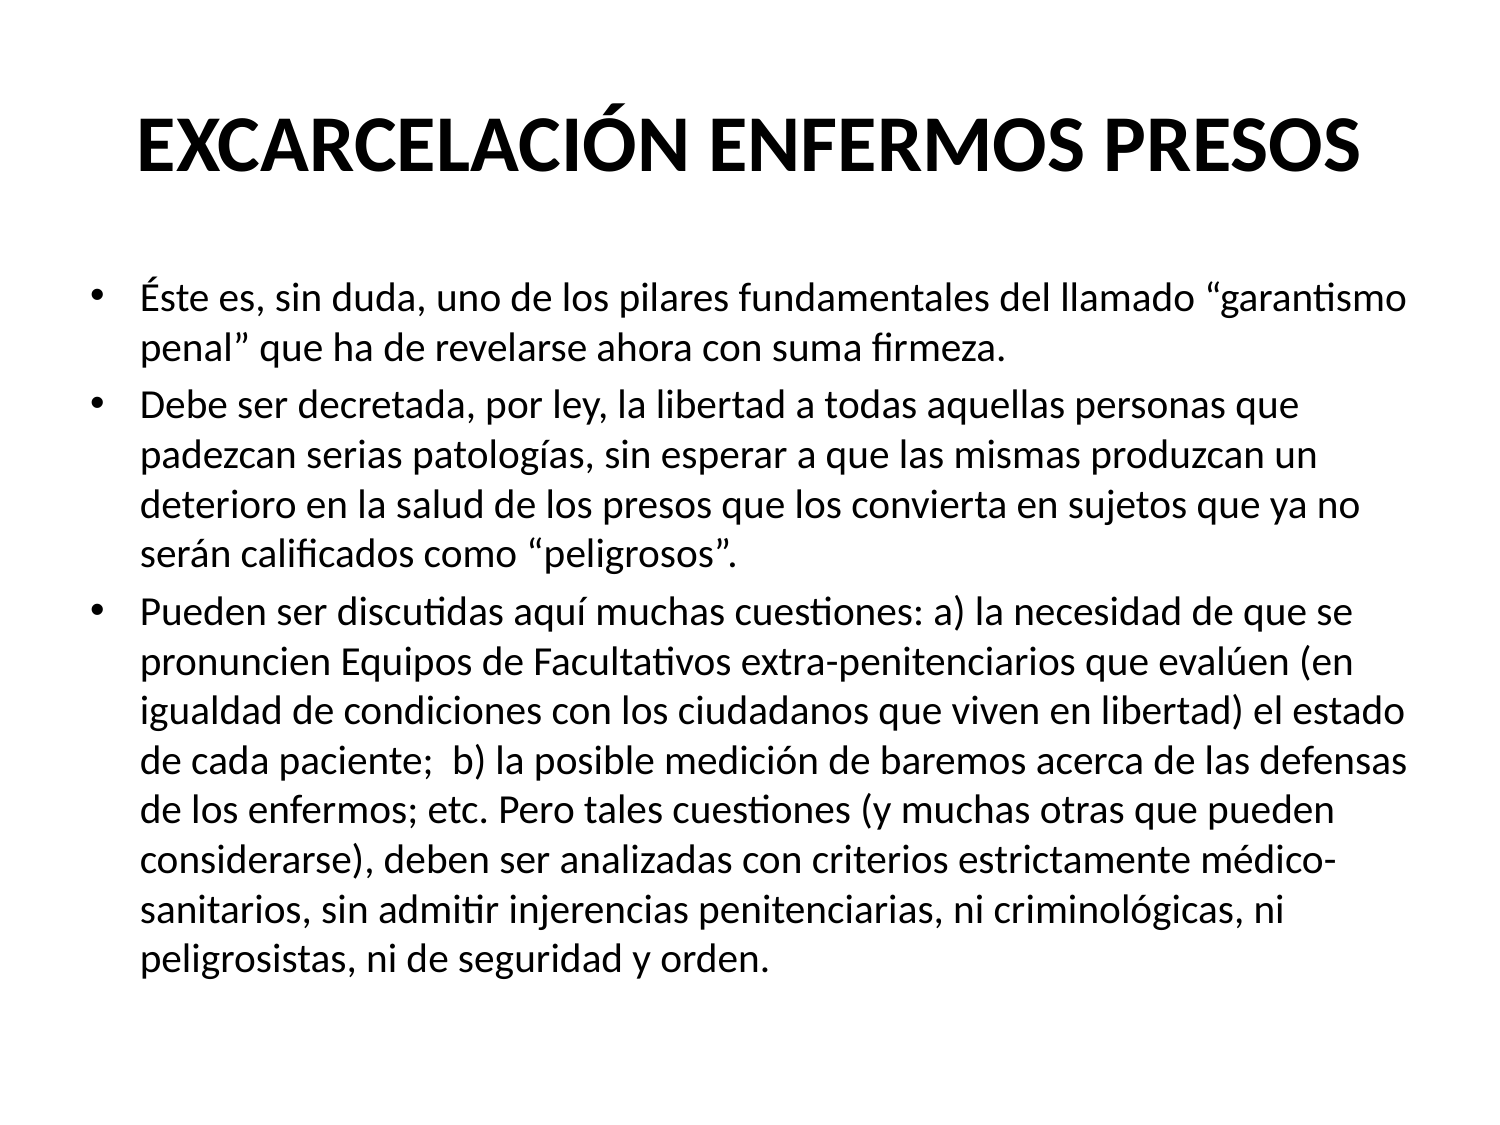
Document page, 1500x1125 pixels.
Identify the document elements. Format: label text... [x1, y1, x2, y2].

list Éste es, sin duda, uno de los pilares fundamentales del llamado “garantismo penal” que ha de revelarse ahora con suma firmeza. Debe ser decretada, por ley, la libertad a todas aquellas personas que padezcan serias patologías, sin esperar a que las mismas produzcan un deterioro en la salud de los presos que los convierta en sujetos que ya no serán calificados como “peligrosos”. Pueden ser discutidas aquí muchas cuestiones: a) la necesidad de que se pronuncien Equipos de Facultativos extra-penitenciarios que evalúen (en igualdad de condiciones con los ciudadanos que viven en libertad) el estado de cada paciente; b) la posible medición de baremos acerca de las defensas de los enfermos; etc. Pero tales cuestiones (y muchas otras que pueden considerarse), deben ser analizadas con criterios estrictamente médico-sanitarios, sin admitir injerencias penitenciarias, ni criminológicas, ni peligrosistas, ni de seguridad y orden. [75, 262, 1425, 1005]
title EXCARCELACIÓN ENFERMOS PRESOS [75, 45, 1425, 233]
